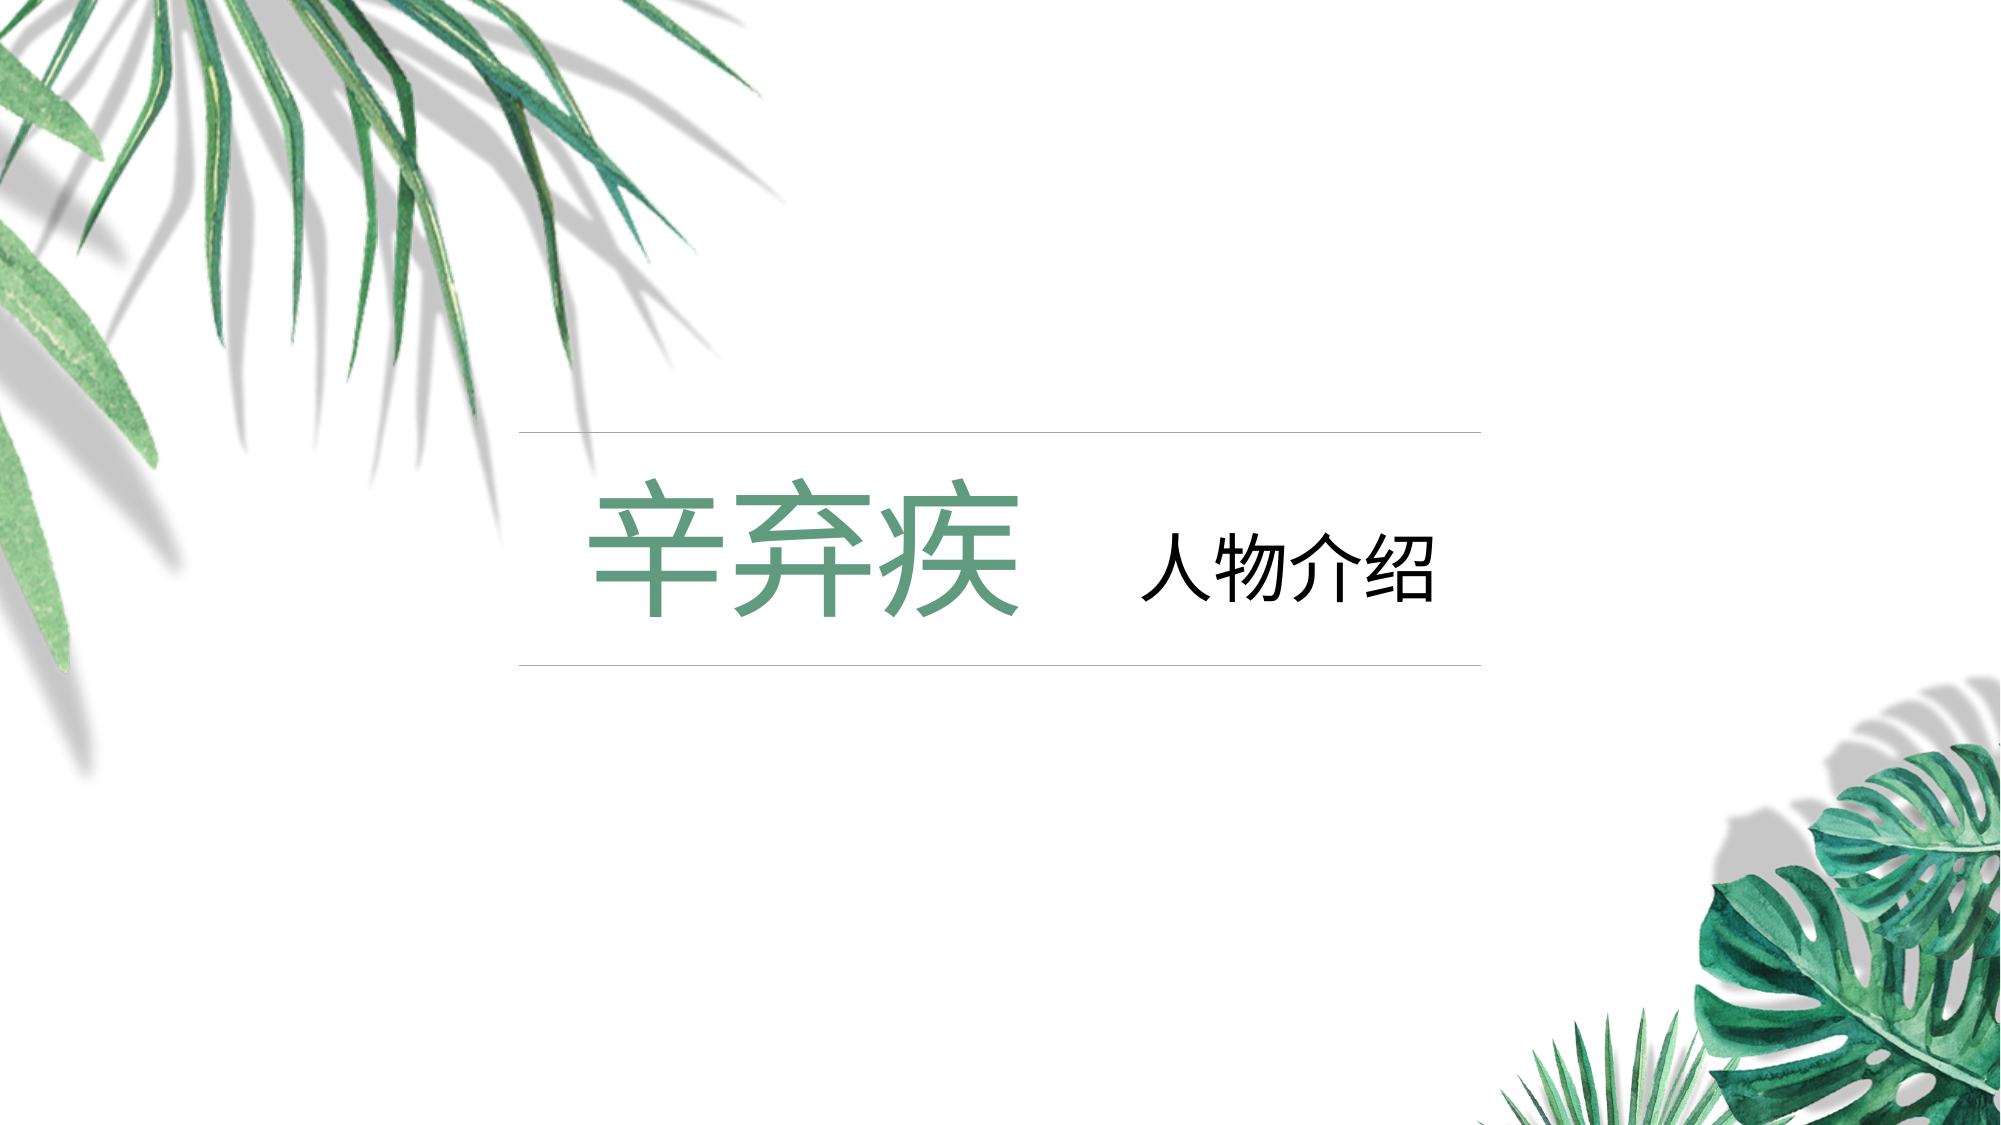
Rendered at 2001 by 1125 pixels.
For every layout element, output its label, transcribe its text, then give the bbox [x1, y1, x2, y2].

picture [1437, 615, 2001, 1125]
text_box 人物介绍 [1123, 514, 1482, 619]
picture [0, 0, 864, 803]
text_box 辛弃疾 [864, 448, 1094, 644]
